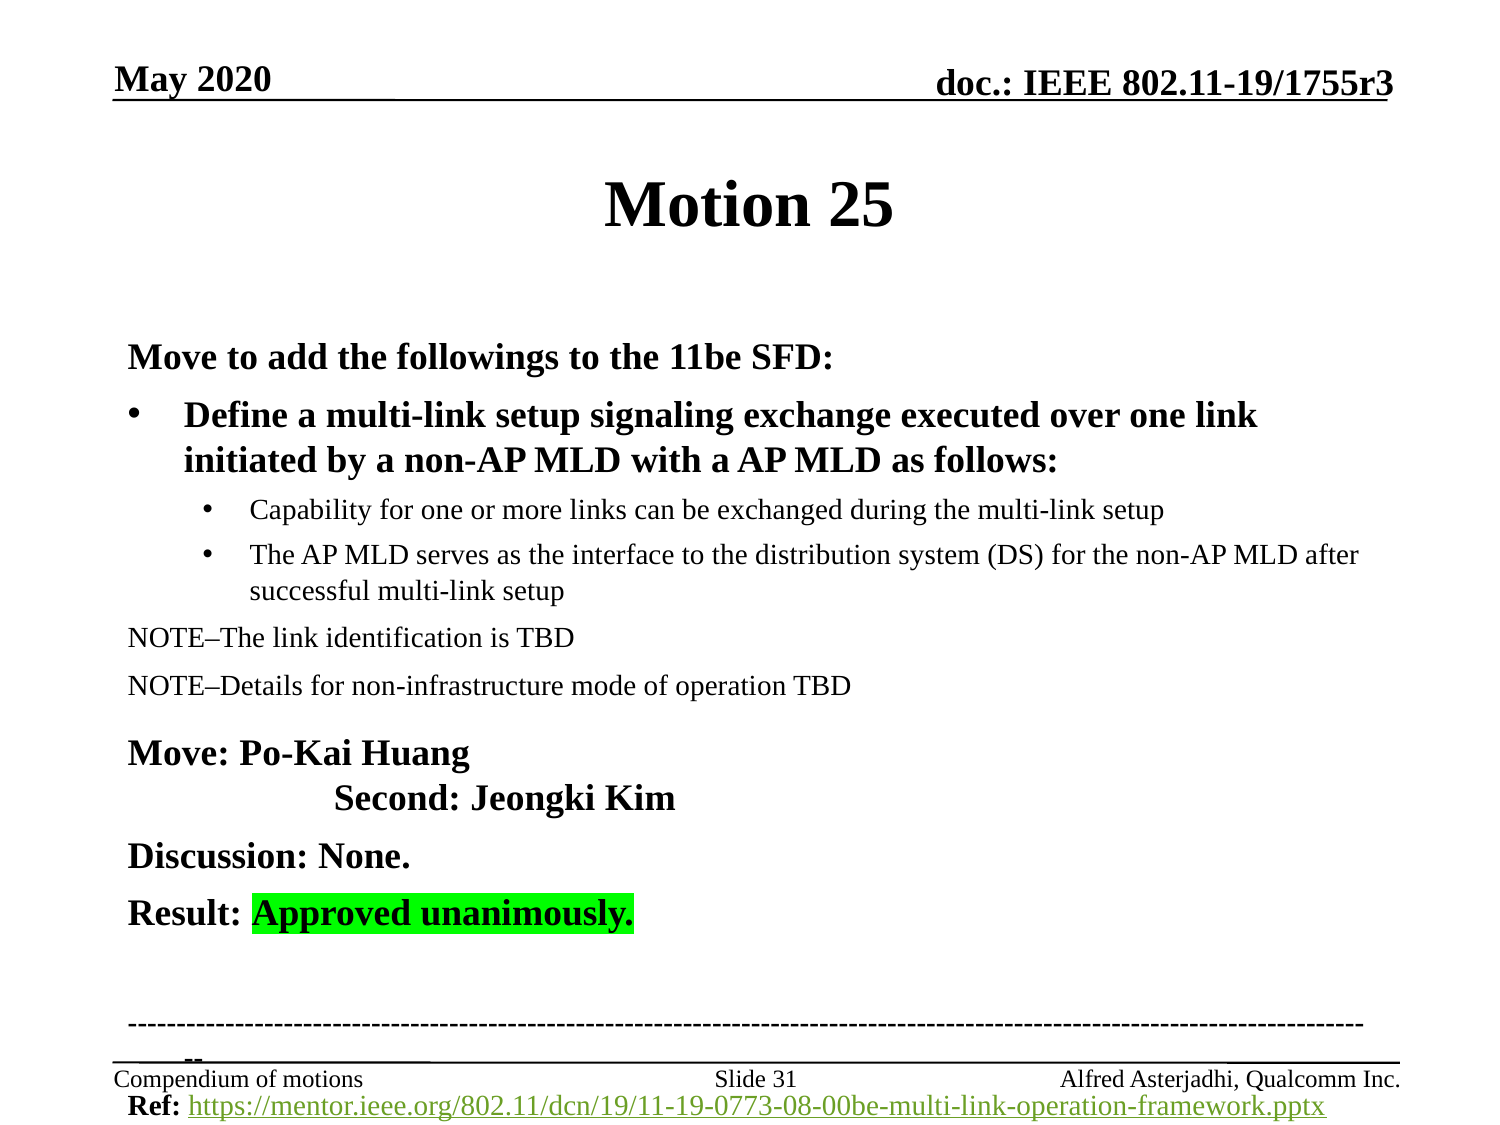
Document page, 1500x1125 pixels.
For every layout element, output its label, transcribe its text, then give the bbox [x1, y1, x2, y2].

title Motion 25 [112, 112, 1388, 288]
footer Alfred Asterjadhi, Qualcomm Inc. [878, 1061, 1402, 1093]
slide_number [114, 54, 423, 100]
list Move to add the followings to the 11be SFD: Define a multi-link setup signaling exchange executed over one link initiated by a non-AP MLD with a AP MLD as follows: Capability for one or more links can be exchanged during the multi-link setup The AP MLD serves as the interface to the distribution system (DS) for the non-AP MLD after successful multi-link setup NOTE–The link identification is TBD NOTE–Details for non-infrastructure mode of operation TBD Move: Po-Kai Huang Second: Jeongki Kim Discussion: None. Result: Approved unanimously. --------------------------------------------------------------------------------------------------------------------------------- Ref: https://mentor.ieee.org/802.11/dcn/19/11-19-0773-08-00be-multi-link-operation-framework.pptx [112, 324, 1388, 1063]
slide_number Slide 31 [712, 1061, 800, 1123]
